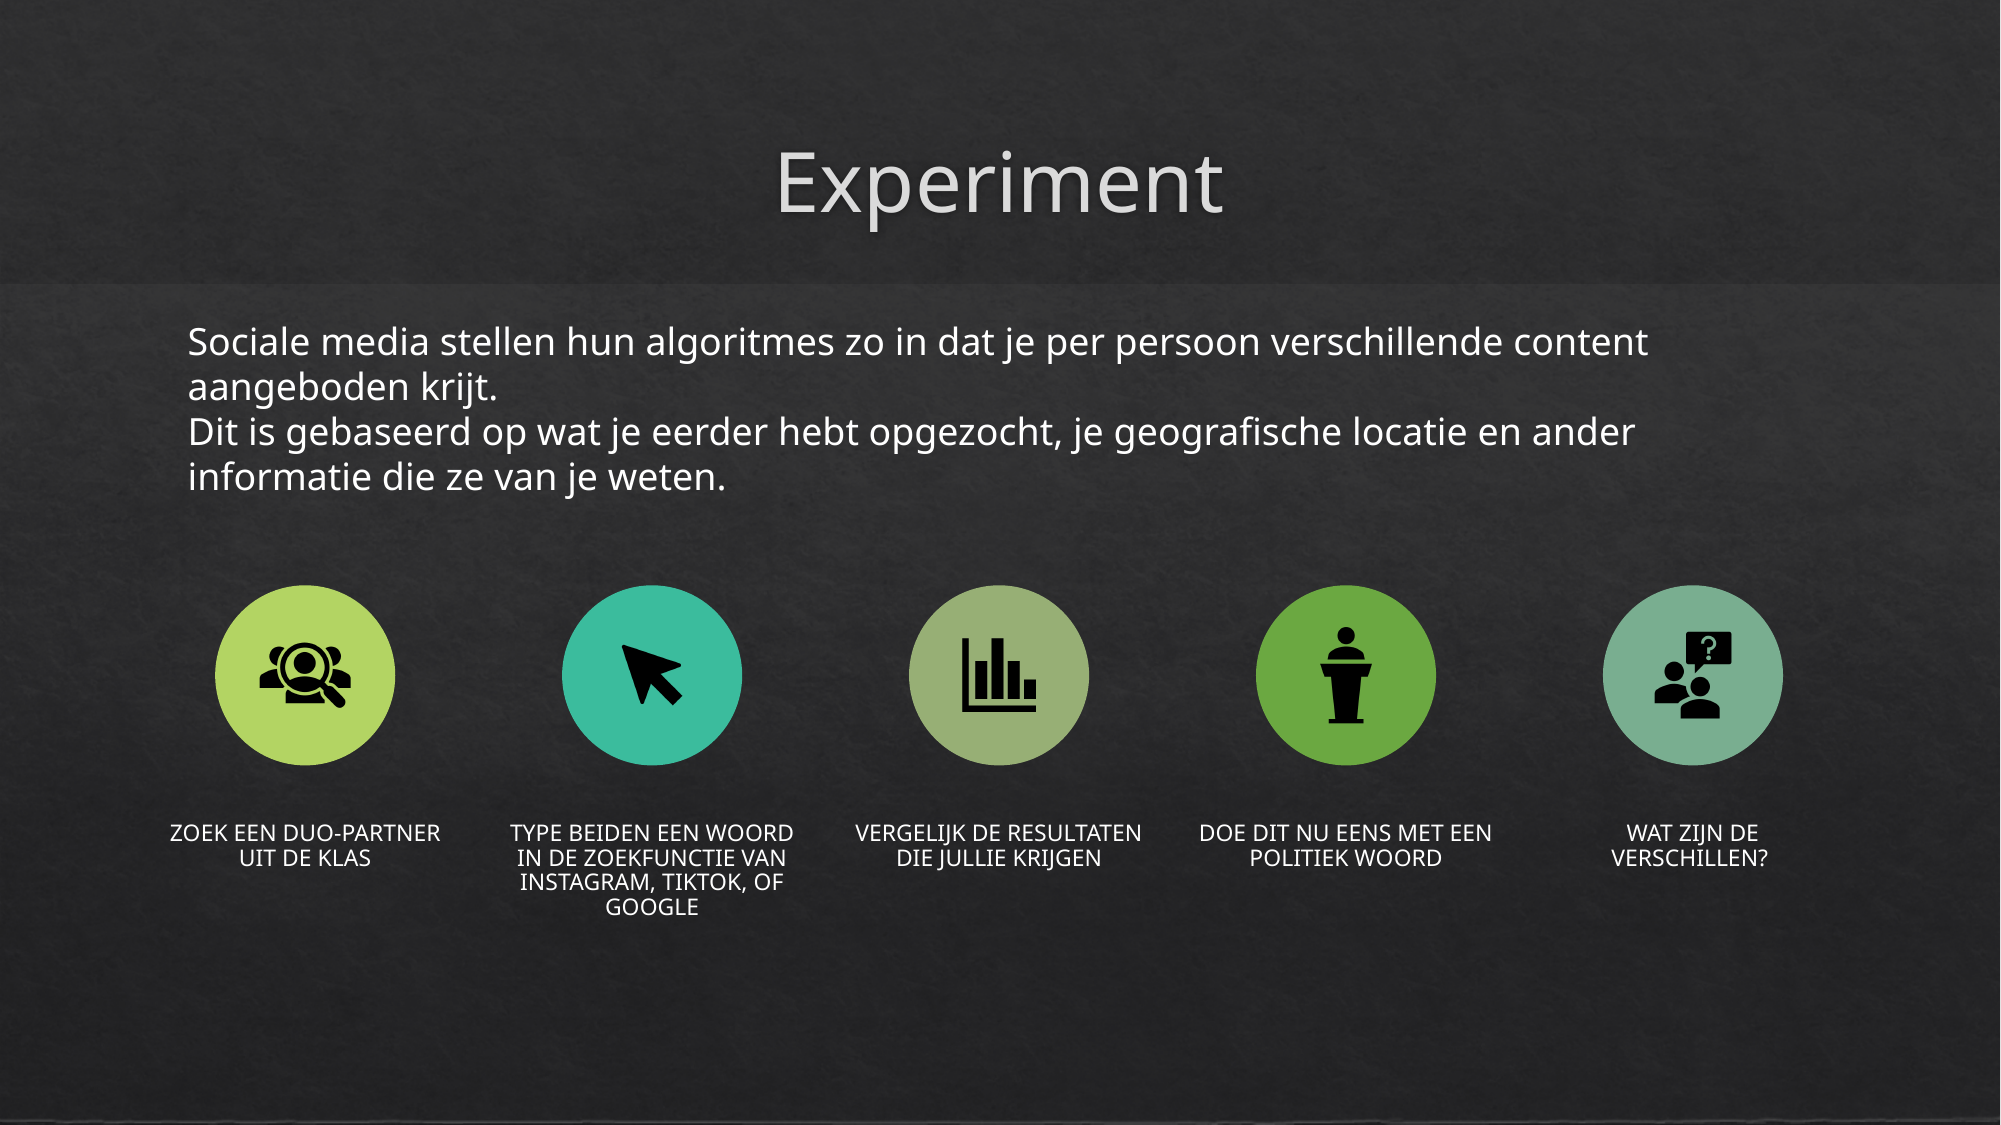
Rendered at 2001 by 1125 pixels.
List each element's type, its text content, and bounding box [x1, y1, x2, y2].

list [149, 444, 1849, 1085]
title Experiment [149, 99, 1849, 260]
picture [0, 283, 2000, 1125]
